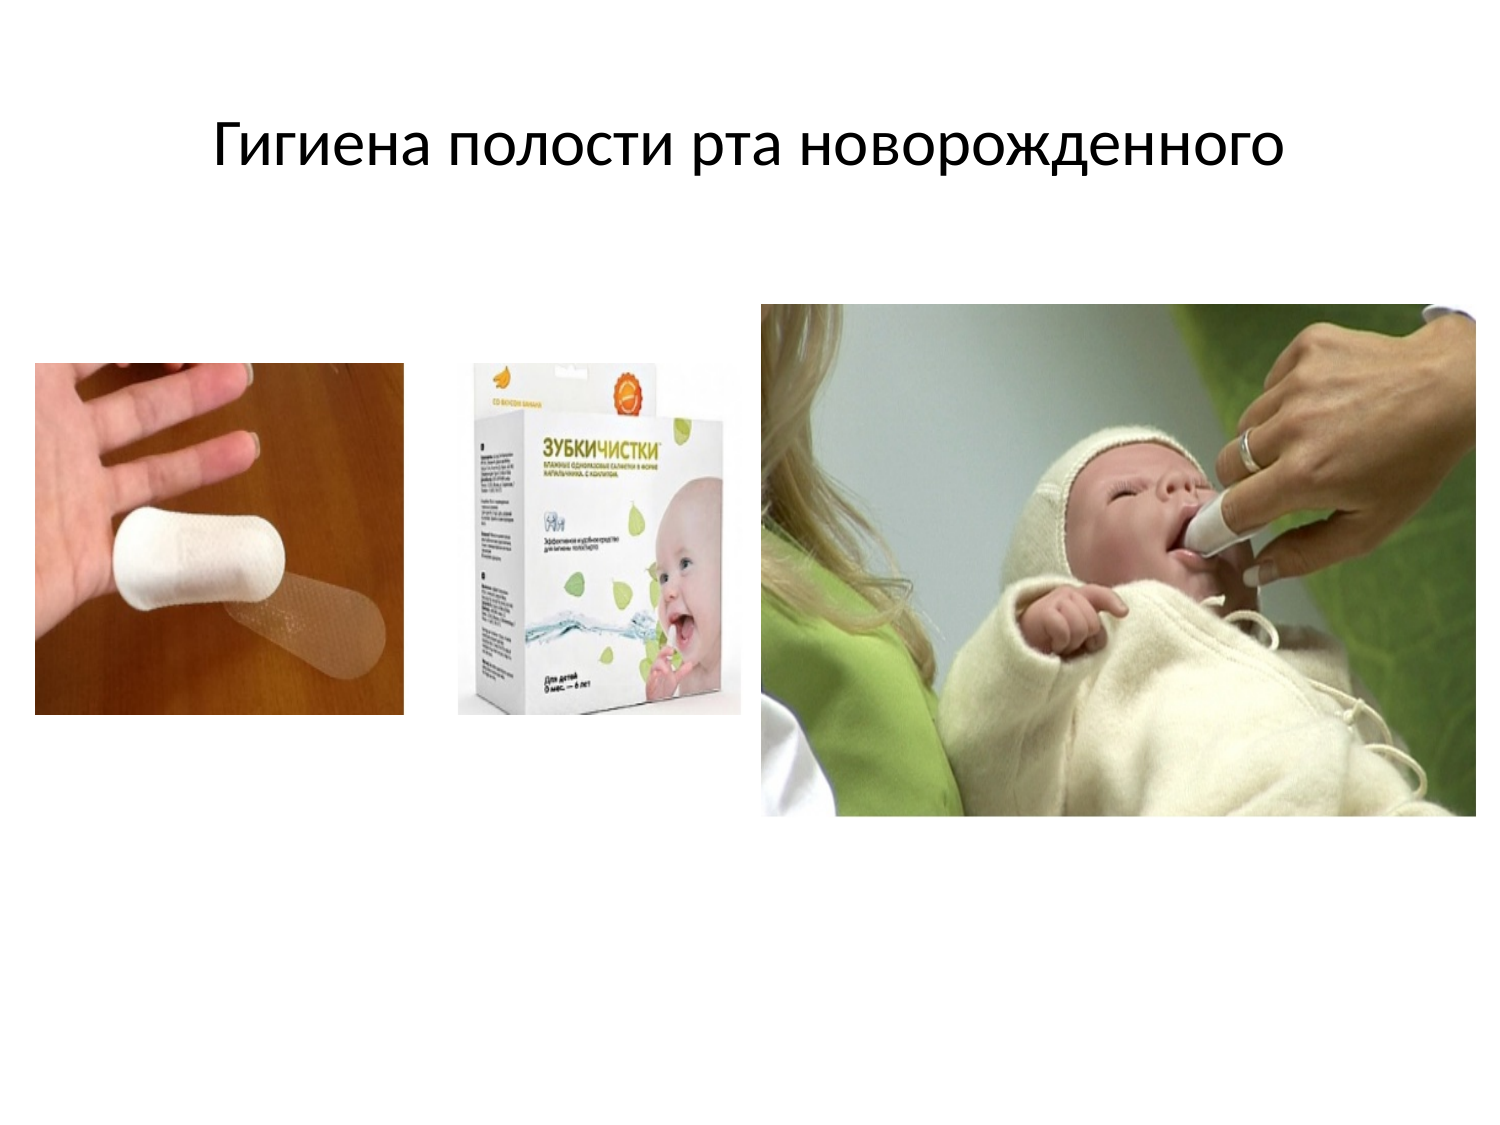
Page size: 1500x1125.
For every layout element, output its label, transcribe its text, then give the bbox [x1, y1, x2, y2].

title Гигиена полости рта новорожденного [74, 44, 1426, 233]
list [761, 304, 1477, 818]
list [34, 363, 756, 716]
